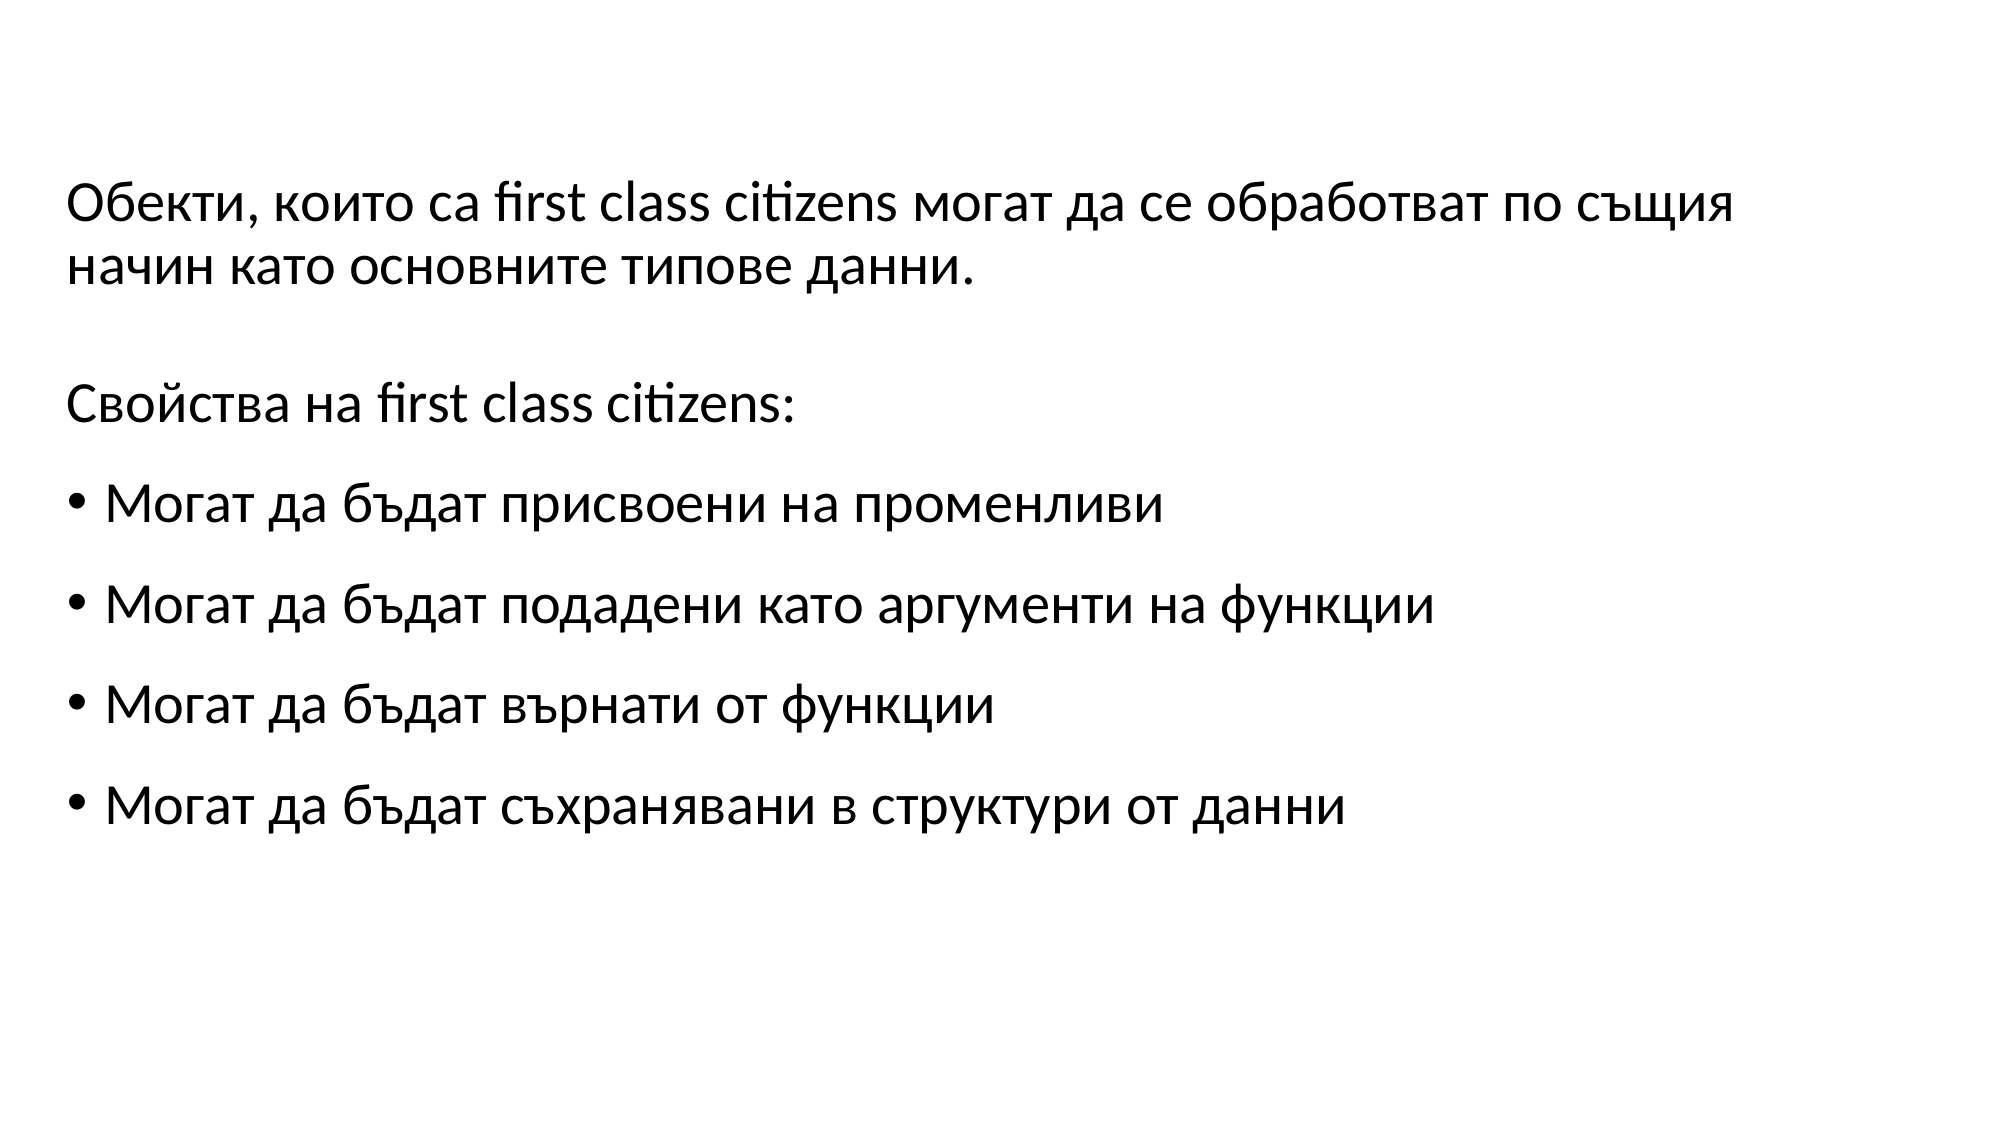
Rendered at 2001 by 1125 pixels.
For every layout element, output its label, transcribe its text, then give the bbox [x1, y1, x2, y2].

subtitle Обекти, които са first class citizens могат да се обработват по същия начин като основните типове данни. Свойства на first class citizens: Могат да бъдат присвоени на променливи Могат да бъдат подадени като аргументи на функции Могат да бъдат върнати от функции Могат да бъдат съхранявани в структури от данни [66, 148, 1792, 860]
